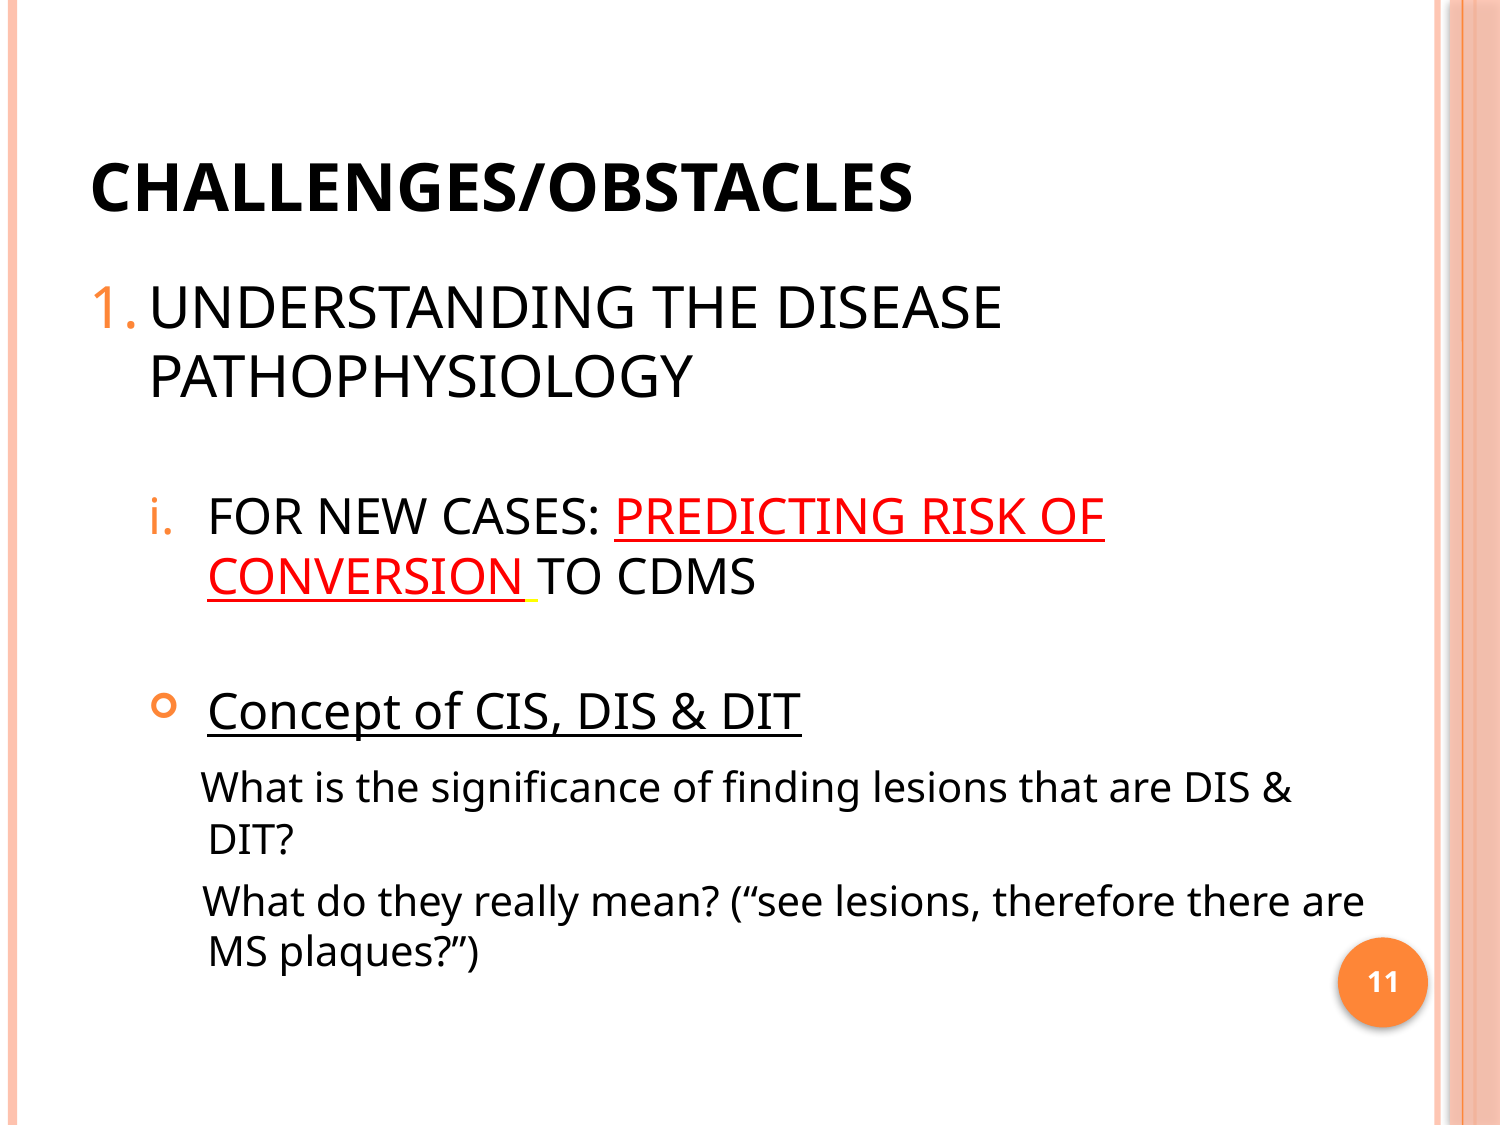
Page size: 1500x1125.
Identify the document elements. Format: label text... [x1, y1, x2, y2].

list UNDERSTANDING THE DISEASE PATHOPHYSIOLOGY FOR NEW CASES: PREDICTING RISK OF CONVERSION TO CDMS Concept of CIS, DIS & DIT What is the significance of finding lesions that are DIS & DIT? What do they really mean? (“see lesions, therefore there are MS plaques?”) [75, 262, 1392, 1062]
title Challenges/Obstacles [75, 45, 1300, 233]
slide_number 11 [1333, 940, 1434, 1027]
